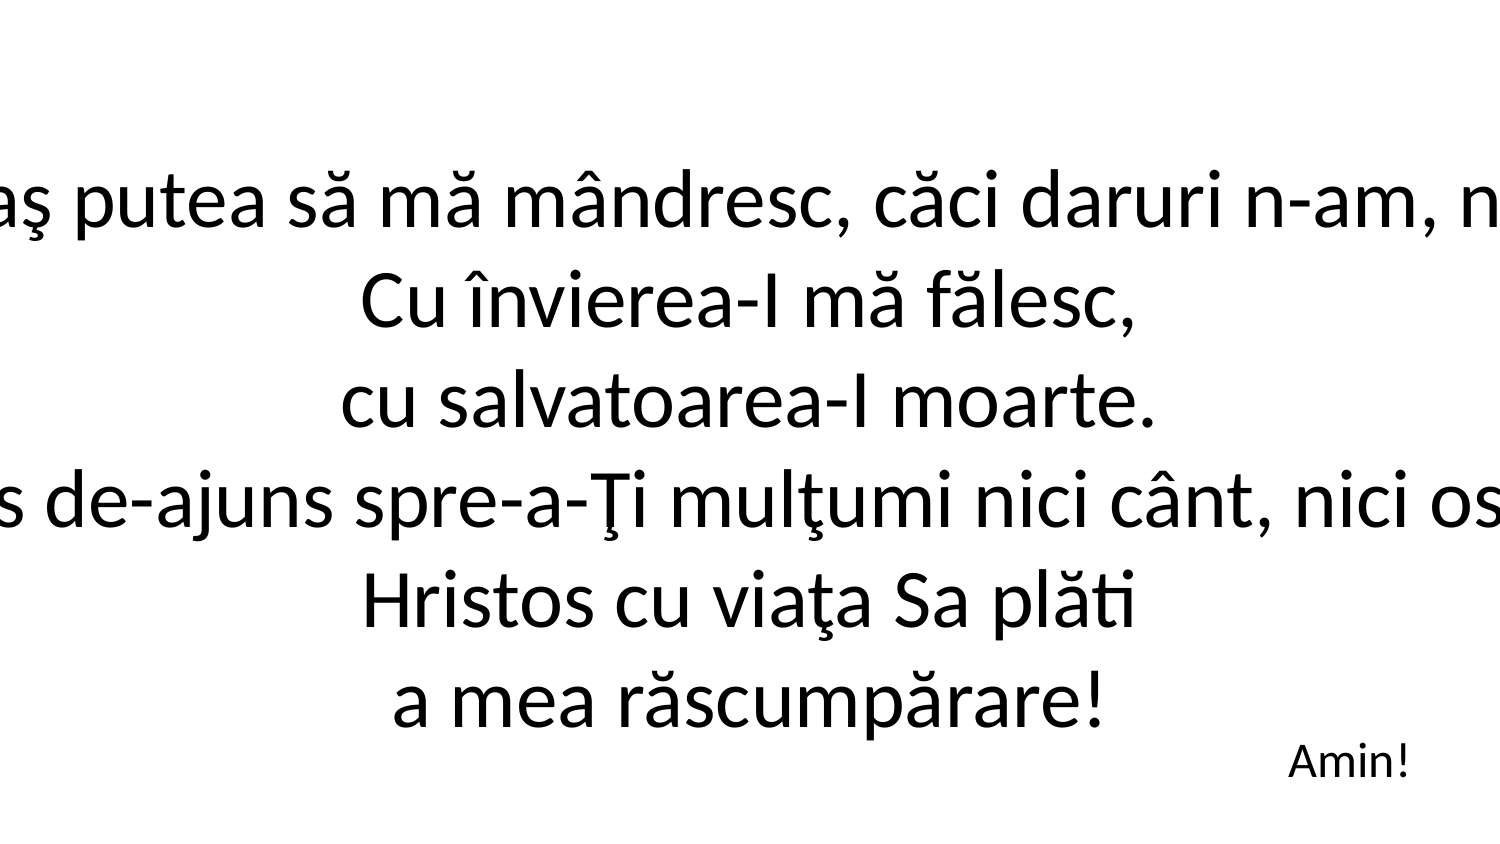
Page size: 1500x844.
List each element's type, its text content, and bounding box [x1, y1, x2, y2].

text_box 3. Cu ce-aş putea să mă mândresc, căci daruri n-am, nici fapte? Cu învierea-I mă fălesc, cu salvatoarea-I moarte. O, nu-s de-ajuns spre-a-Ţi mulţumi nici cânt, nici osanale, Hristos cu viaţa Sa plăti a mea răscumpărare! [0, 92, 1500, 752]
text_box Amin! [1273, 674, 1427, 795]
